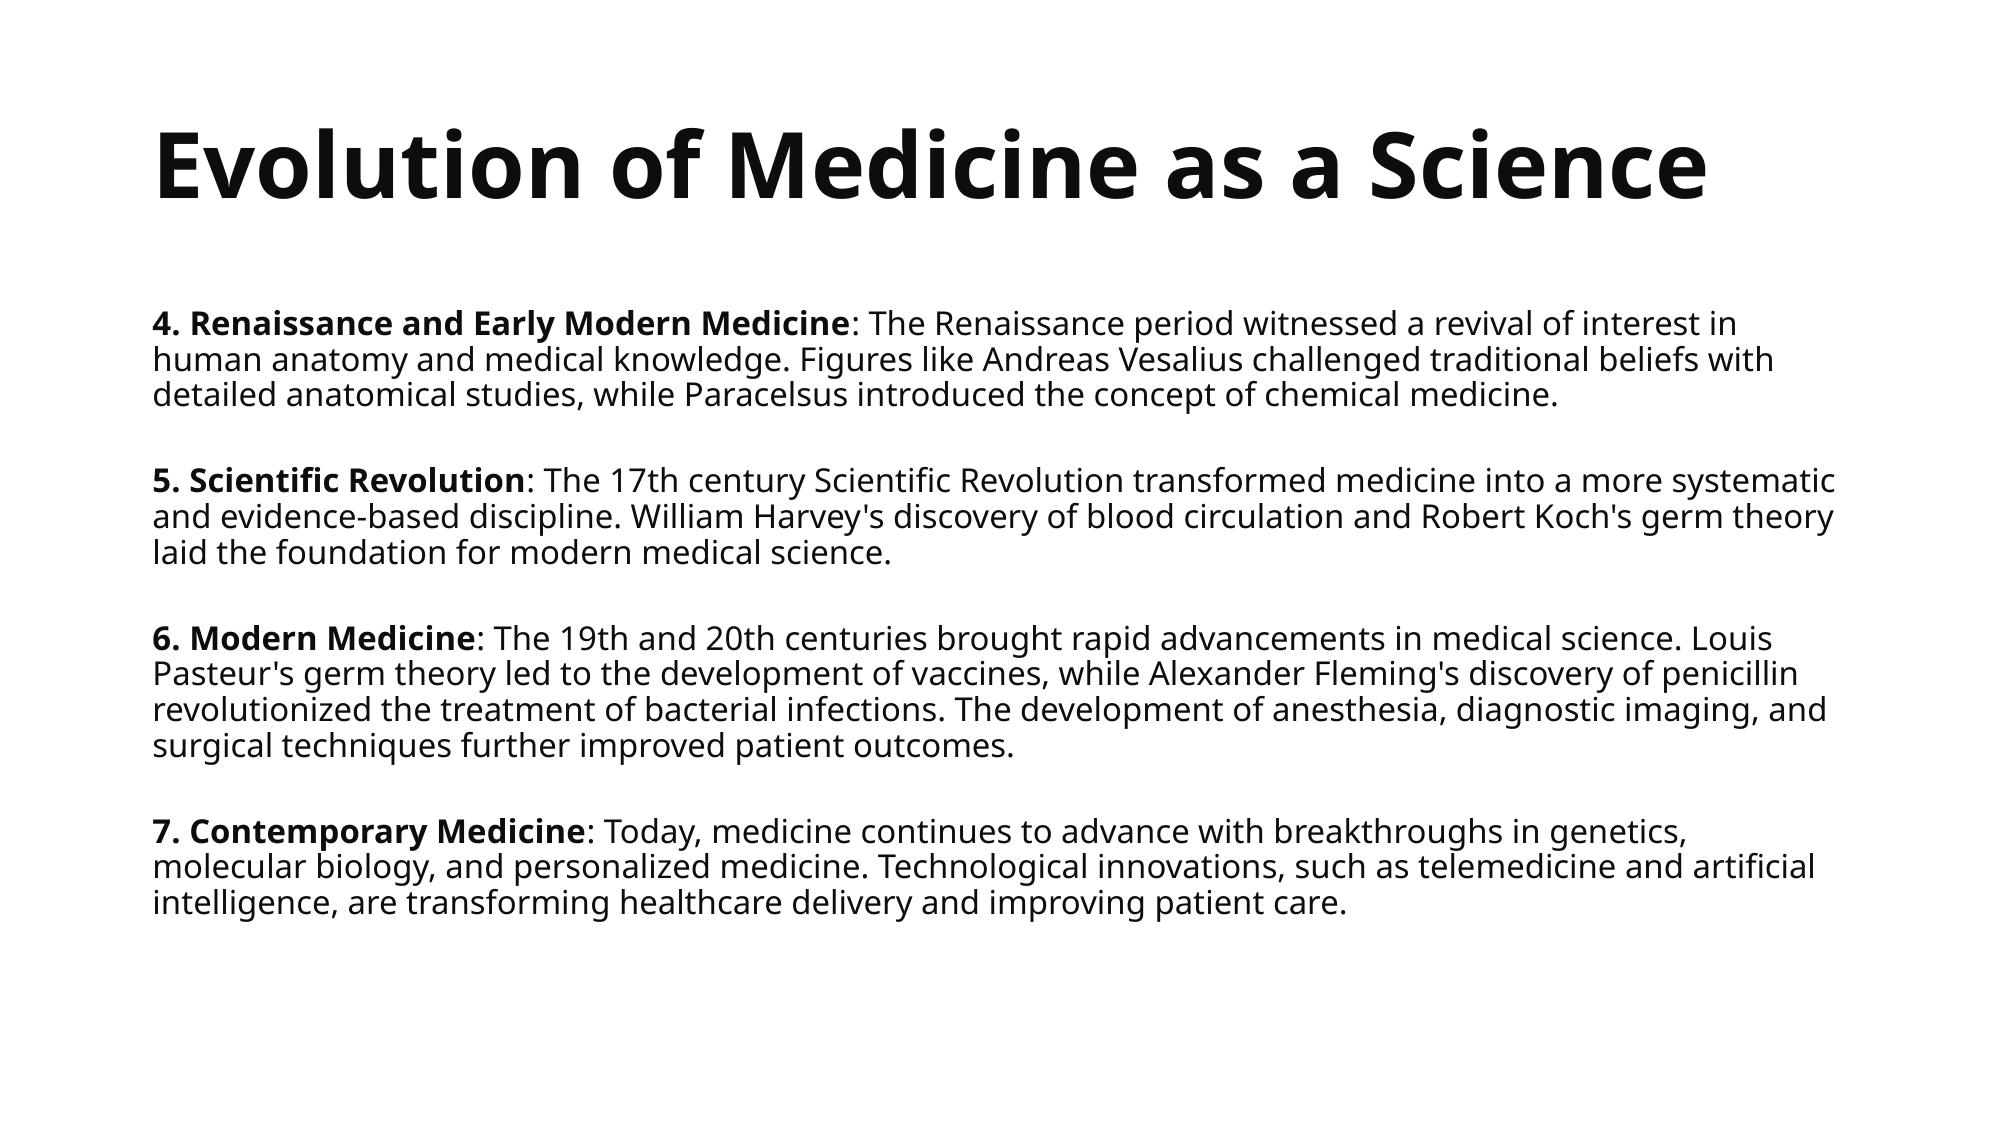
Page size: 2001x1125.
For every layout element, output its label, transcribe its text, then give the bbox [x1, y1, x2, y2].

list 4. Renaissance and Early Modern Medicine: The Renaissance period witnessed a revival of interest in human anatomy and medical knowledge. Figures like Andreas Vesalius challenged traditional beliefs with detailed anatomical studies, while Paracelsus introduced the concept of chemical medicine. 5. Scientific Revolution: The 17th century Scientific Revolution transformed medicine into a more systematic and evidence-based discipline. William Harvey's discovery of blood circulation and Robert Koch's germ theory laid the foundation for modern medical science. 6. Modern Medicine: The 19th and 20th centuries brought rapid advancements in medical science. Louis Pasteur's germ theory led to the development of vaccines, while Alexander Fleming's discovery of penicillin revolutionized the treatment of bacterial infections. The development of anesthesia, diagnostic imaging, and surgical techniques further improved patient outcomes. 7. Contemporary Medicine: Today, medicine continues to advance with breakthroughs in genetics, molecular biology, and personalized medicine. Technological innovations, such as telemedicine and artificial intelligence, are transforming healthcare delivery and improving patient care. [137, 299, 1863, 1014]
title Evolution of Medicine as a Science [137, 59, 1863, 278]
